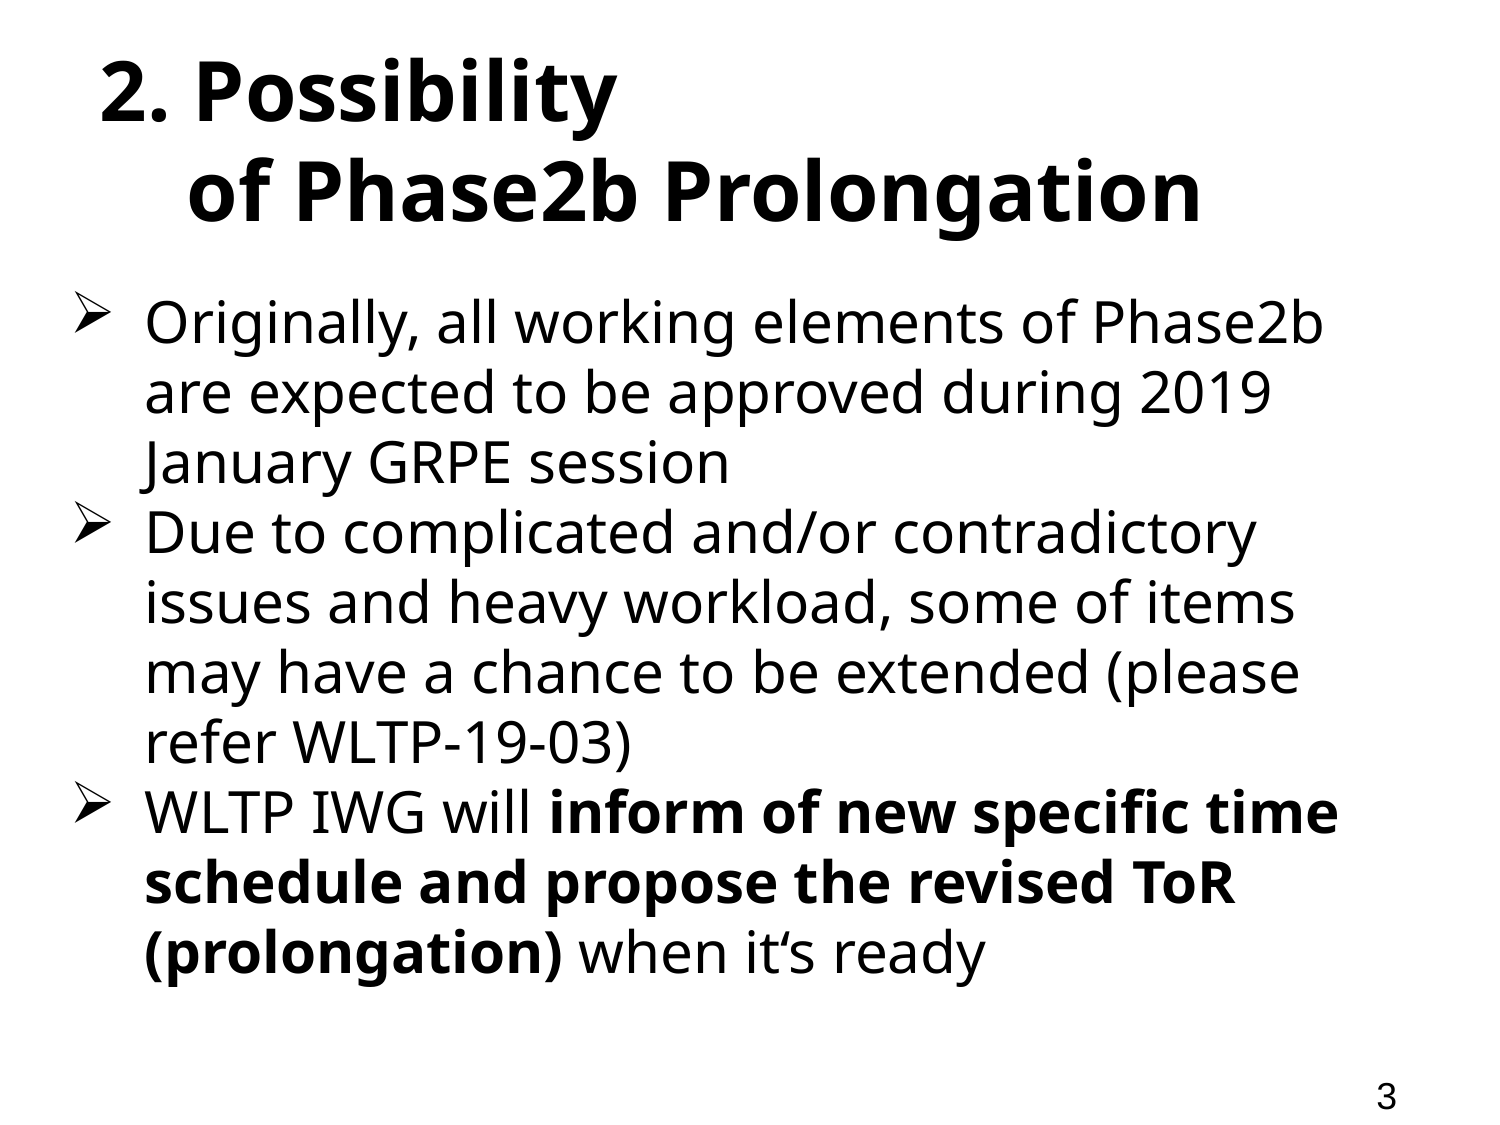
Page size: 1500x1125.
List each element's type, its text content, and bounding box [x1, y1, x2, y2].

text_box 2. Possibility of Phase2b Prolongation [85, 30, 1242, 246]
text_box Originally, all working elements of Phase2b are expected to be approved during 2019 January GRPE session Due to complicated and/or contradictory issues and heavy workload, some of items may have a chance to be extended (please refer WLTP-19-03) WLTP IWG will inform of new specific time schedule and propose the revised ToR (prolongation) when it‘s ready [54, 277, 1421, 993]
